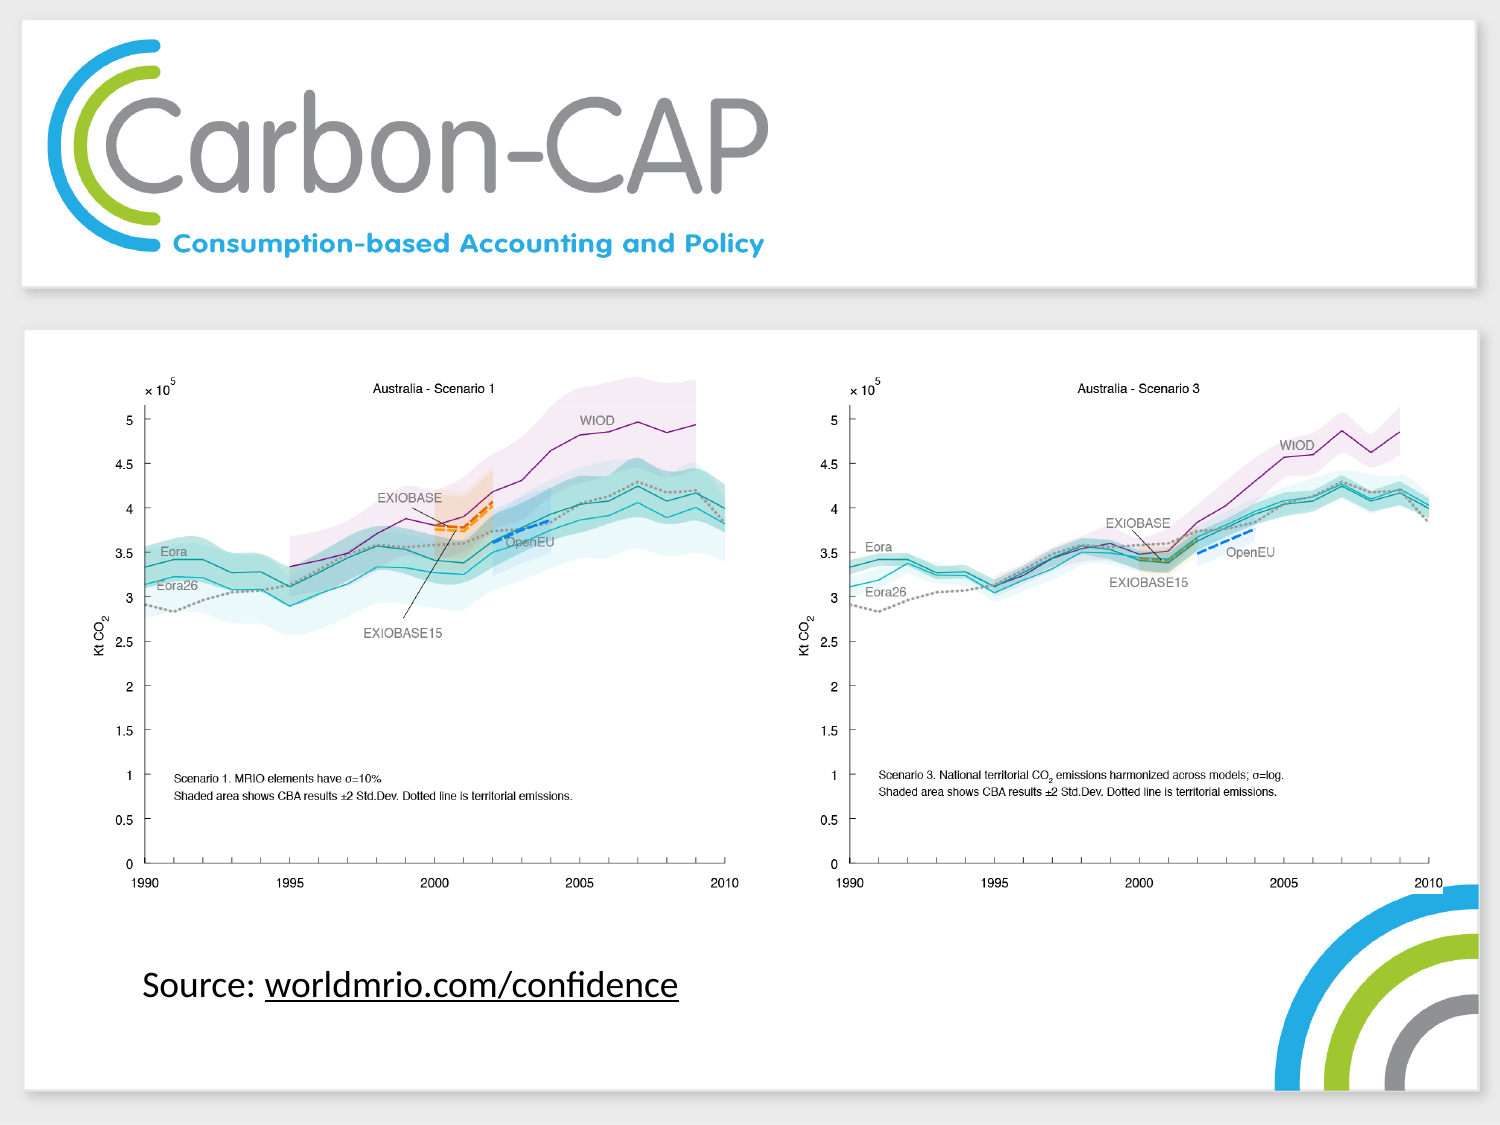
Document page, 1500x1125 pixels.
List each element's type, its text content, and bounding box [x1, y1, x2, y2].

picture [0, 0, 1500, 1125]
text_box Source: worldmrio.com/confidence [127, 952, 695, 1012]
